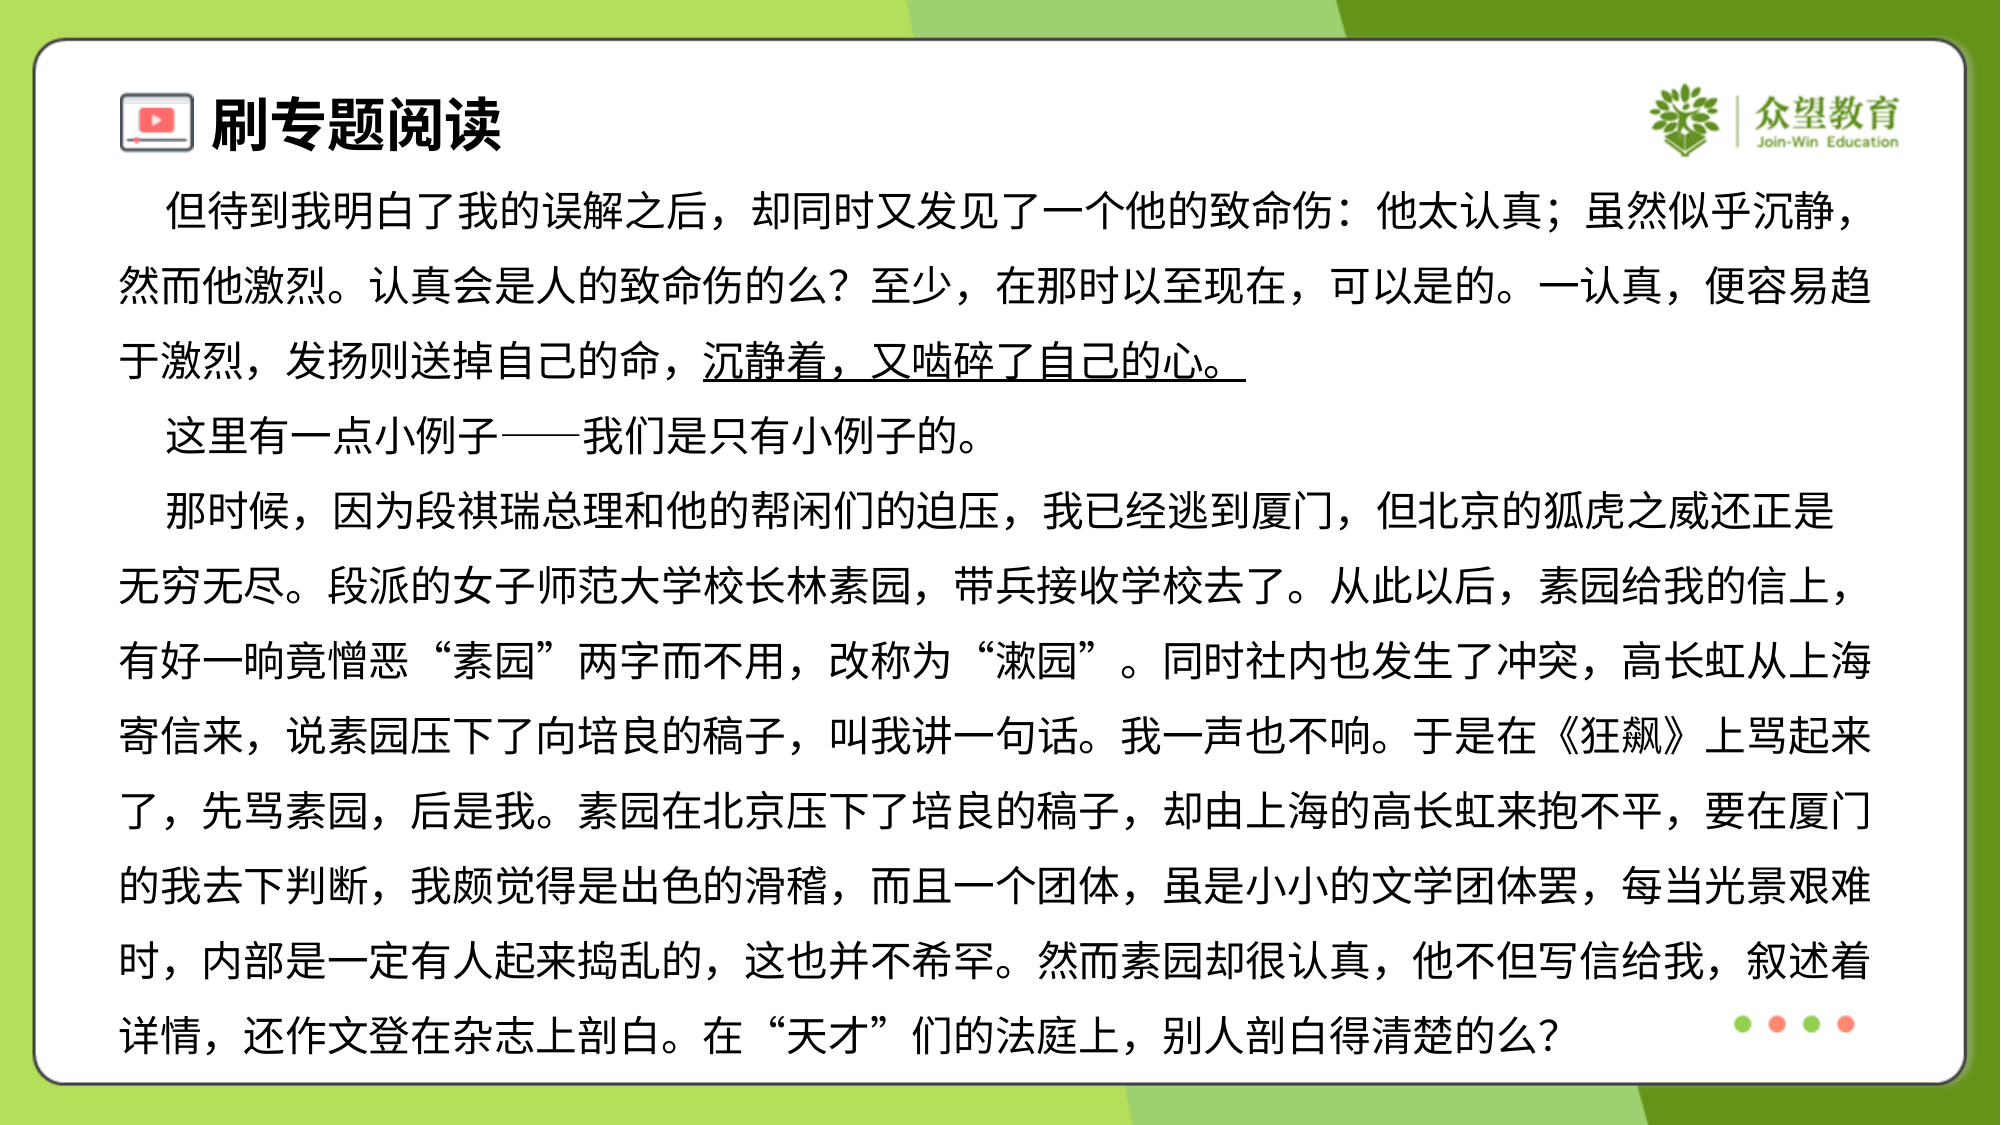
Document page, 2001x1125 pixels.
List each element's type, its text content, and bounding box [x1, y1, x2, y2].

picture [0, 0, 2000, 1125]
text_box 但待到我明白了我的误解之后，却同时又发见了一个他的致命伤：他太认真；虽然似乎沉静， 然而他激烈。认真会是人的致命伤的么？至少，在那时以至现在，可以是的。一认真，便容易趋 于激烈，发扬则送掉自己的命，沉静着，又啮碎了自己的心。 这里有一点小例子——我们是只有小例子的。 那时候，因为段祺瑞总理和他的帮闲们的迫压，我已经逃到厦门，但北京的狐虎之威还正是 无穷无尽。段派的女子师范大学校长林素园，带兵接收学校去了。从此以后，素园给我的信上， 有好一晌竟憎恶“素园”两字而不用，改称为“漱园”。同时社内也发生了冲突，高长虹从上海 寄信来，说素园压下了向培良的稿子，叫我讲一句话。我一声也不响。于是在《狂飙》上骂起来 了，先骂素园，后是我。素园在北京压下了培良的稿子，却由上海的高长虹来抱不平，要在厦门 的我去下判断，我颇觉得是出色的滑稽，而且一个团体，虽是小小的文学团体罢，每当光景艰难 时，内部是一定有人起来捣乱的，这也并不希罕。然而素园却很认真，他不但写信给我，叙述着 详情，还作文登在杂志上剖白。在“天才”们的法庭上，别人剖白得清楚的么？ [118, 159, 1883, 1060]
